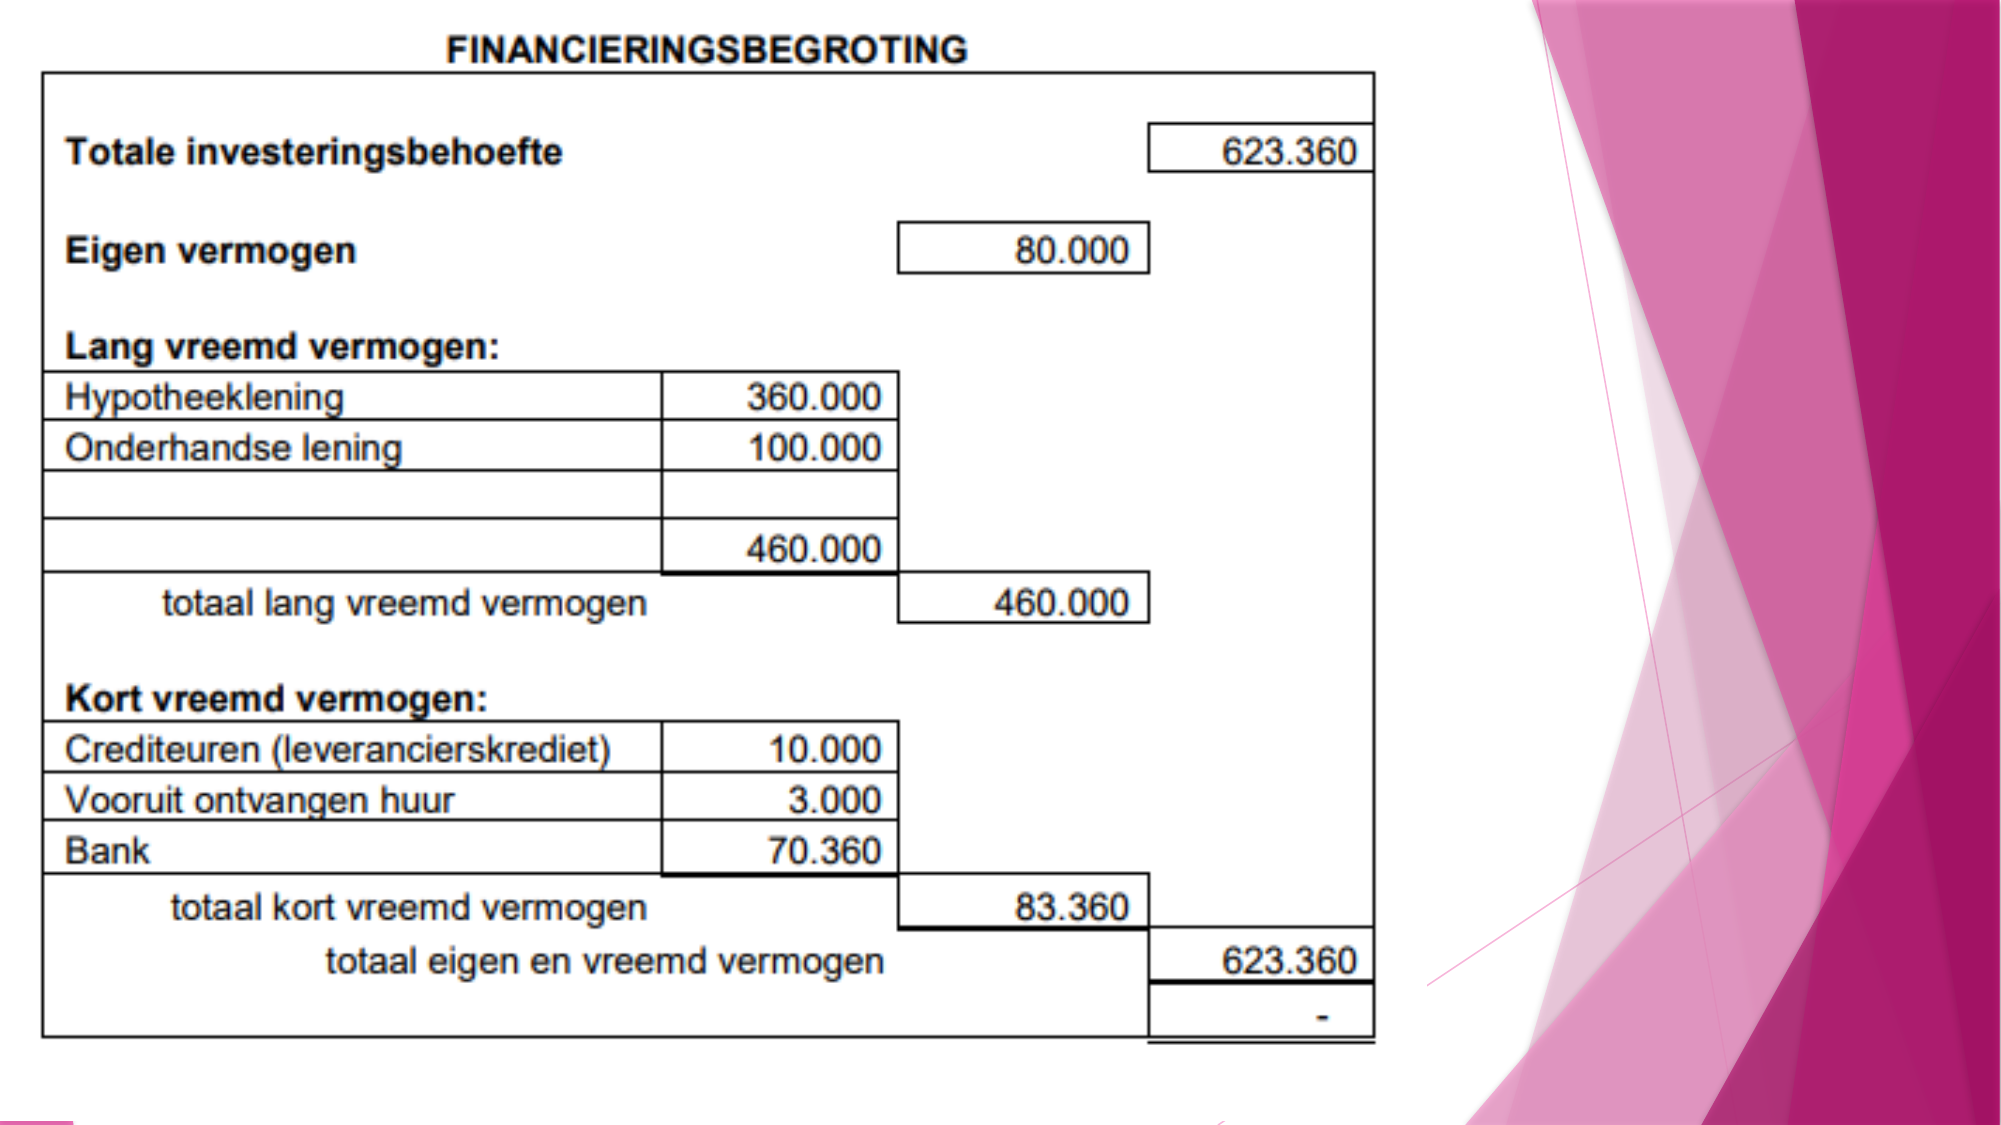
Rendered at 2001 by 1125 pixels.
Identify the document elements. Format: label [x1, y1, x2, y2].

picture [0, 0, 1428, 1121]
